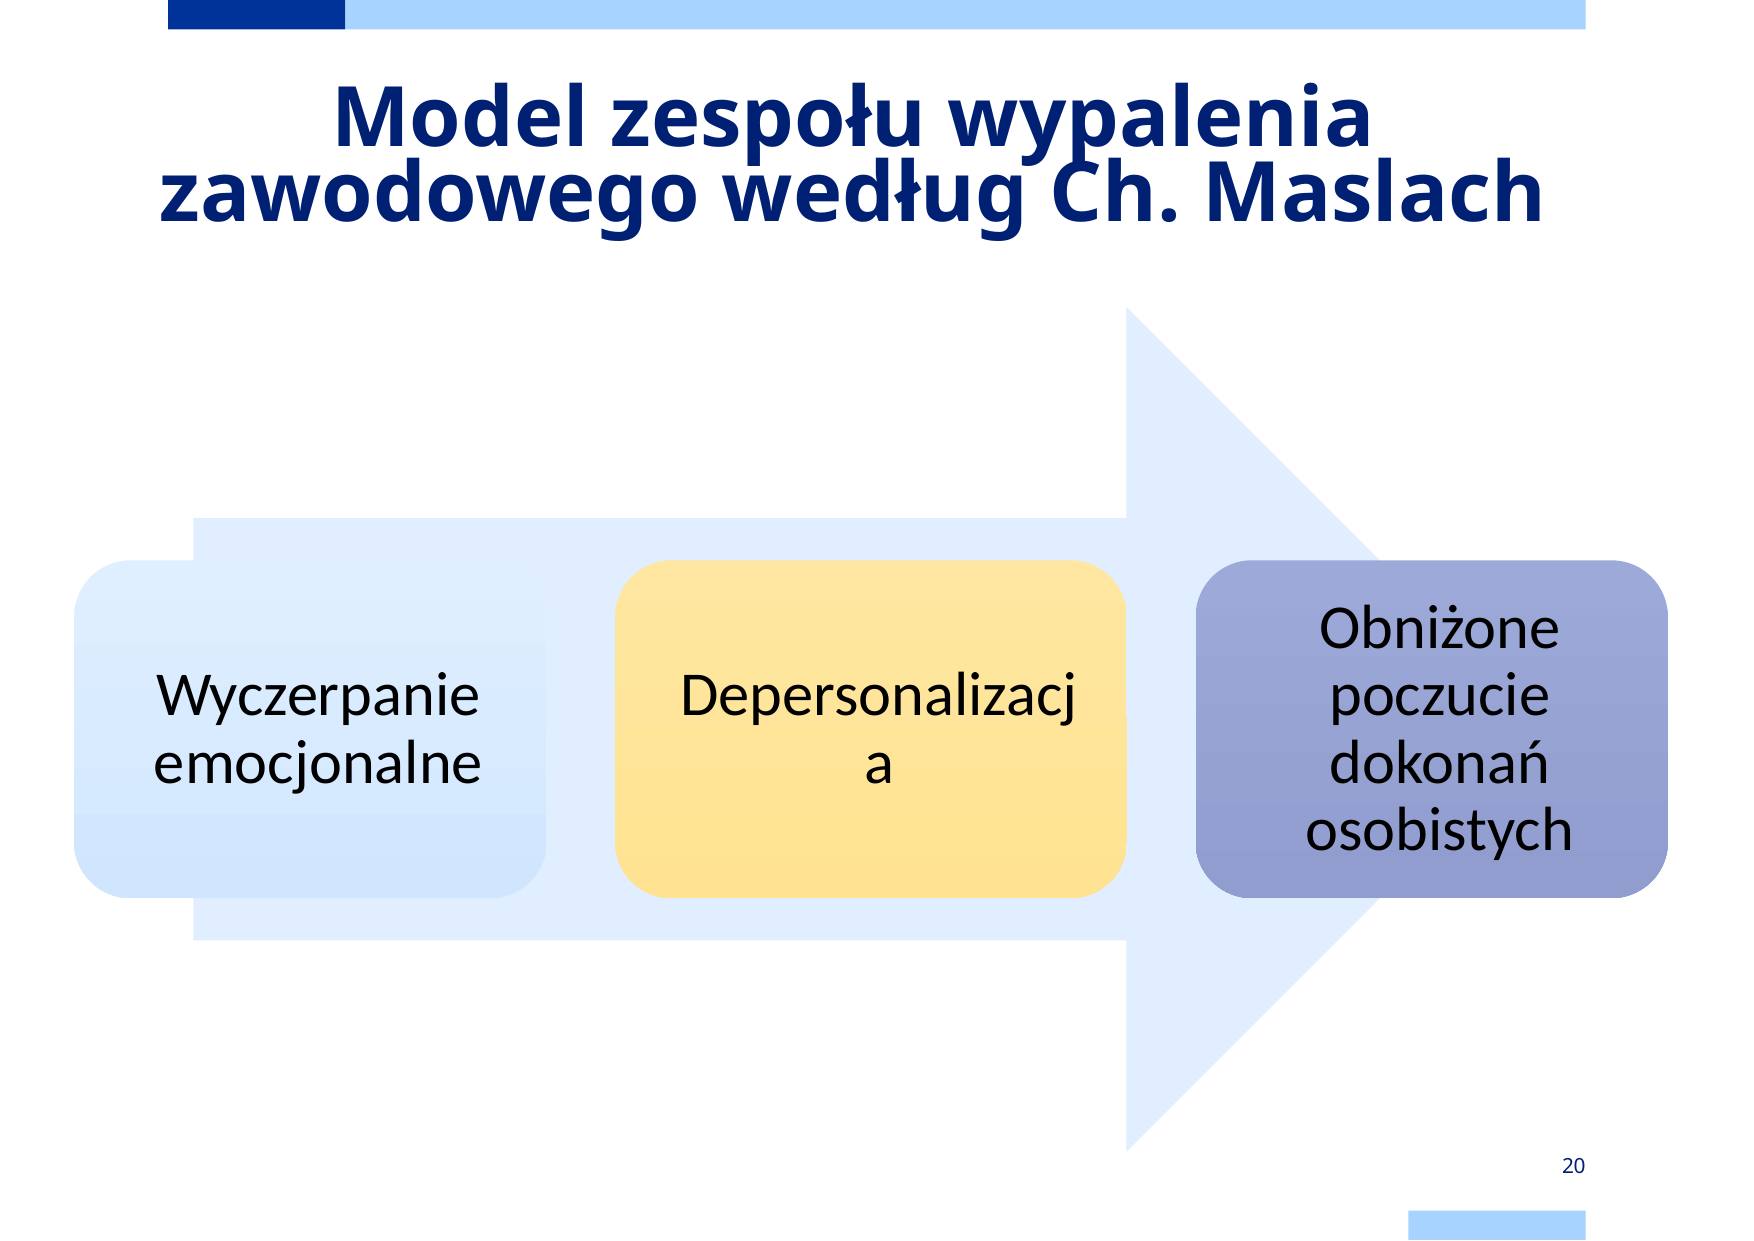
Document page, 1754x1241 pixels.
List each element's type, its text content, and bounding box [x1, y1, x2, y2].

title Model zespołu wypalenia zawodowego według Ch. Maslach [120, 88, 1586, 306]
slide_number 20 [1408, 1152, 1586, 1182]
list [73, 306, 1669, 1152]
